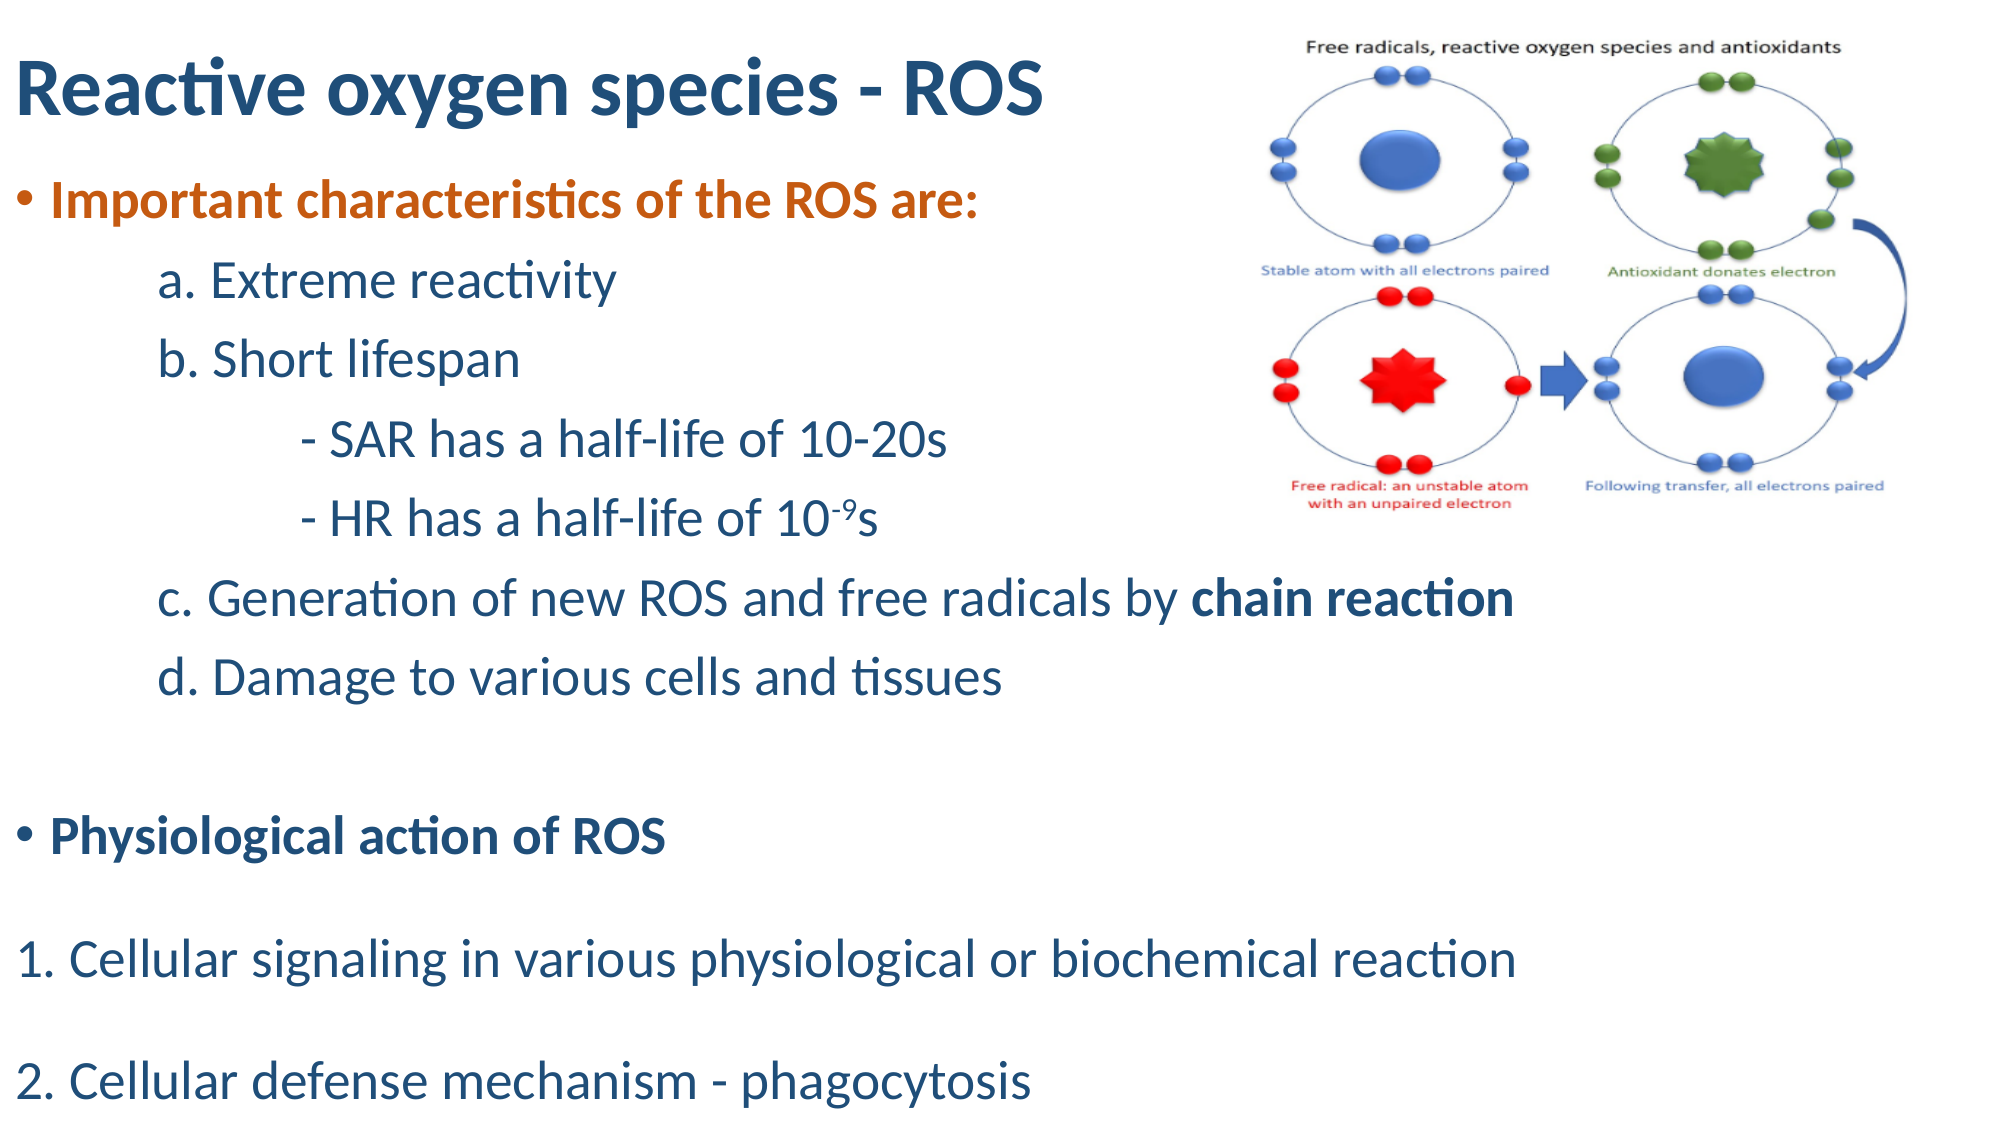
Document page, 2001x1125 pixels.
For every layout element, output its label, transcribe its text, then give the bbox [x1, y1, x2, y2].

list Important characteristics of the ROS are: a. Extreme reactivity b. Short lifespan - SAR has a half-life of 10-20s - HR has a half-life of 10-9s c. Generation of new ROS and free radicals by chain reaction d. Damage to various cells and tissues Physiological action of ROS 1. Cellular signaling in various physiological or biochemical reaction 2. Cellular defense mechanism - phagocytosis [0, 178, 2000, 1125]
title Reactive oxygen species - ROS [0, 0, 2000, 178]
picture [1169, 22, 1983, 529]
